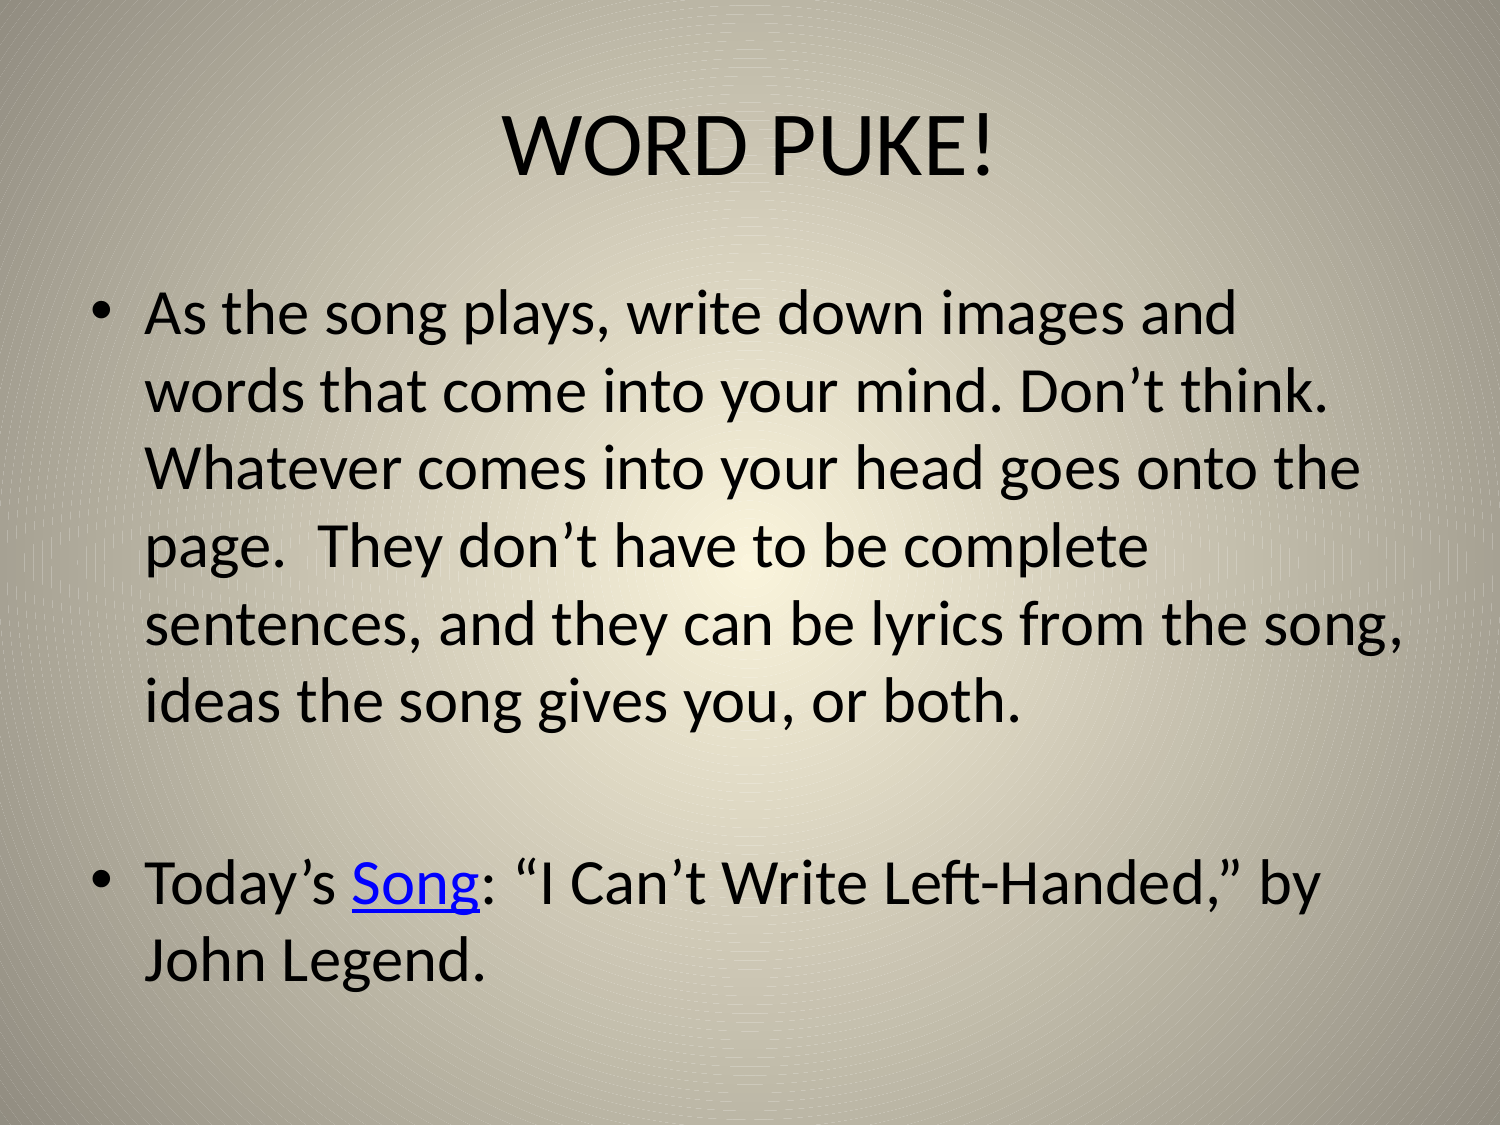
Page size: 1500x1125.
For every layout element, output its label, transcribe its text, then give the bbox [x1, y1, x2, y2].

title WORD PUKE! [75, 45, 1425, 233]
list As the song plays, write down images and words that come into your mind. Don’t think. Whatever comes into your head goes onto the page. They don’t have to be complete sentences, and they can be lyrics from the song, ideas the song gives you, or both. Today’s Song: “I Can’t Write Left-Handed,” by John Legend. [75, 262, 1425, 1005]
